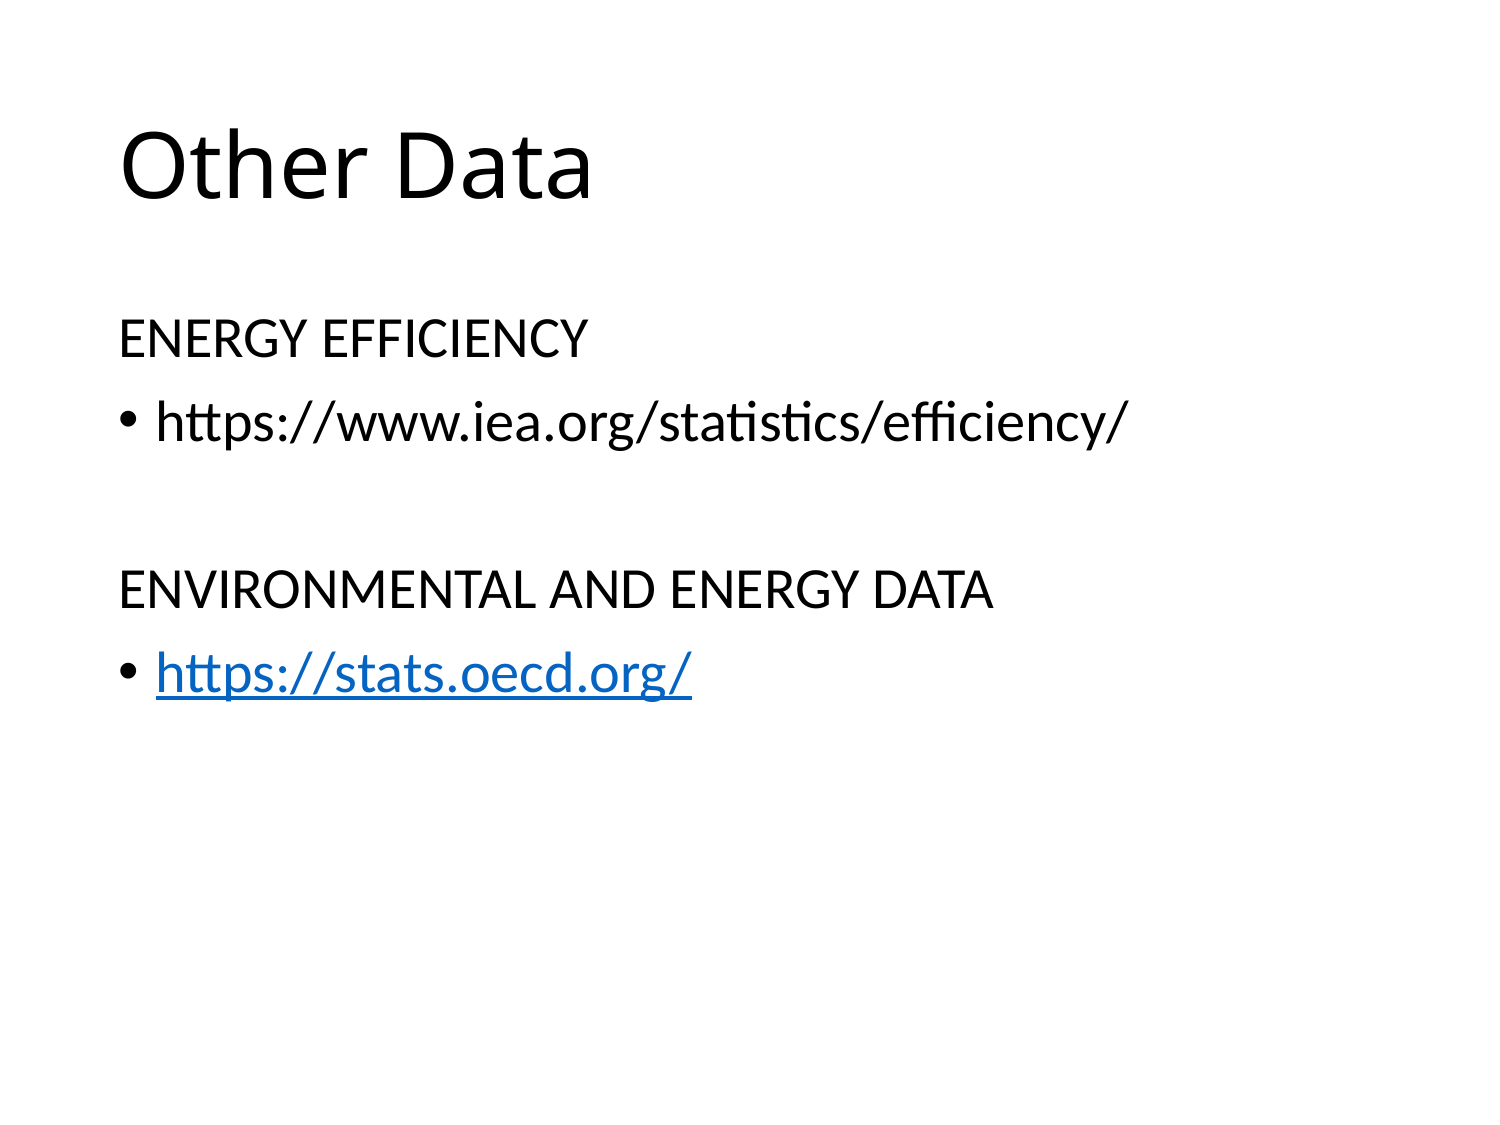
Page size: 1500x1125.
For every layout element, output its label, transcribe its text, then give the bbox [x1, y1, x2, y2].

list ENERGY EFFICIENCY https://www.iea.org/statistics/efficiency/ ENVIRONMENTAL AND ENERGY DATA https://stats.oecd.org/ [103, 299, 1397, 1014]
title Other Data [103, 59, 1397, 278]
